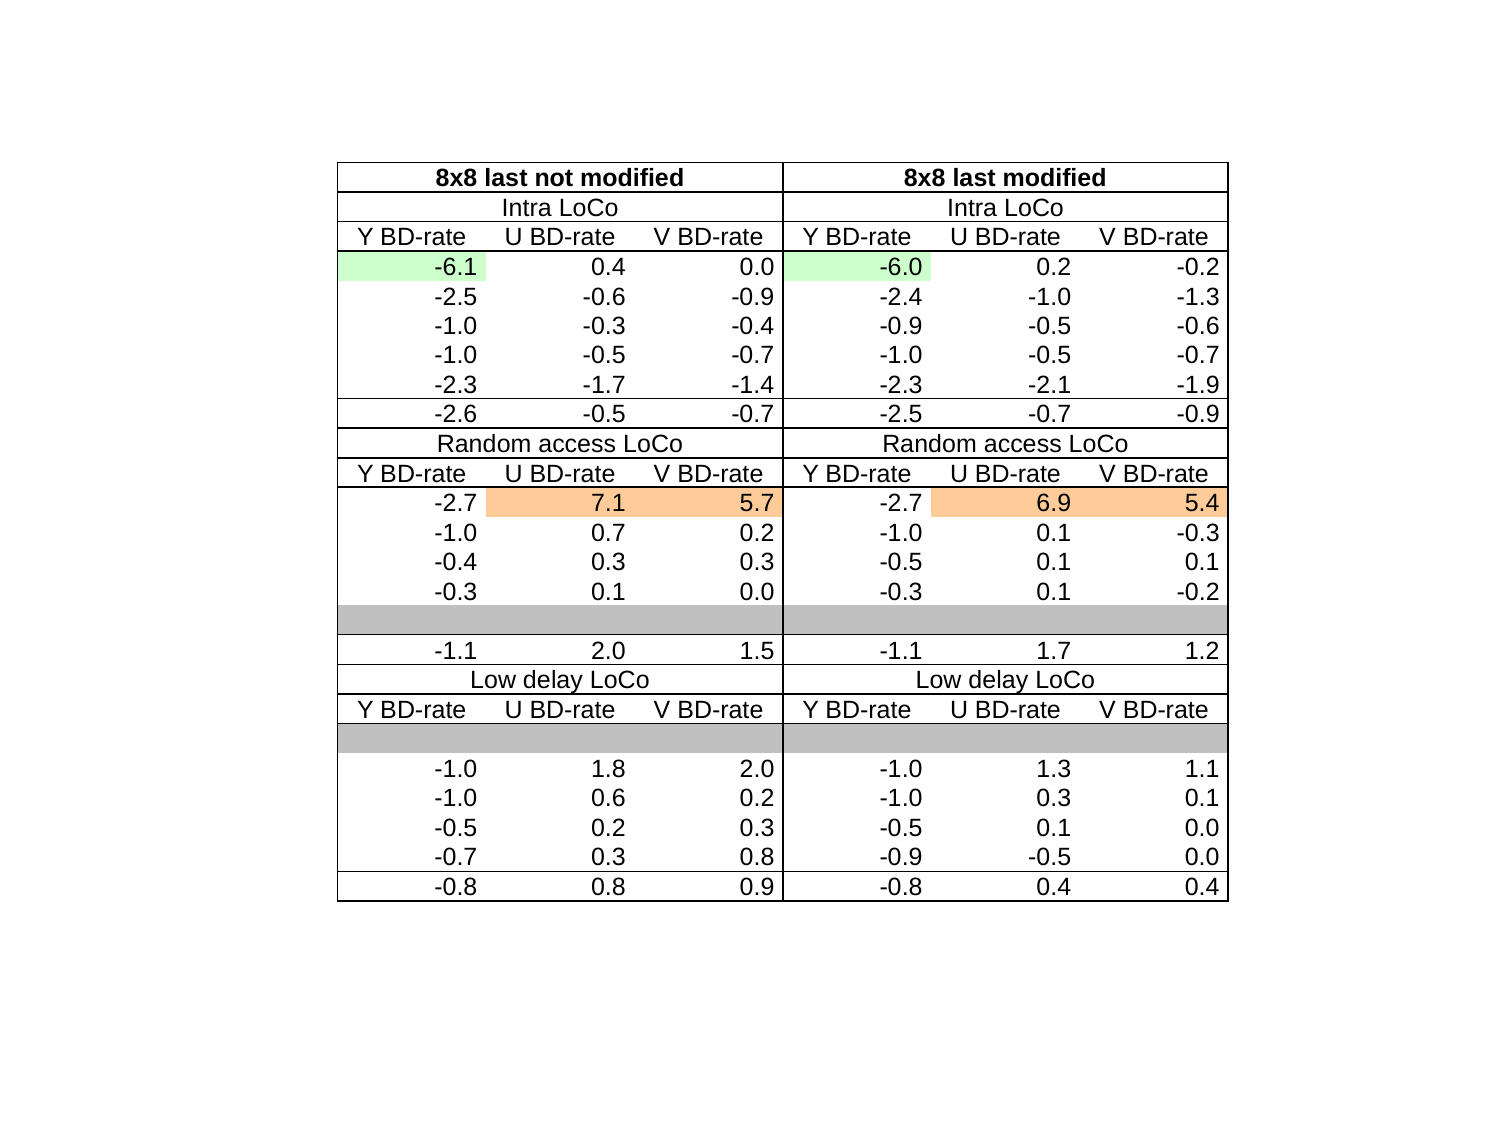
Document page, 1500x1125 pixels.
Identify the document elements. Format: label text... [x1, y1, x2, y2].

table_cell -0.8 [784, 872, 931, 900]
table_cell [1080, 605, 1227, 634]
table_cell -1.0 [784, 783, 931, 812]
table_cell -2.1 [931, 369, 1080, 398]
table_cell -0.5 [784, 812, 931, 842]
table_cell 1.7 [931, 635, 1080, 664]
table_cell -1.1 [784, 635, 931, 664]
table_cell V BD-rate [634, 222, 782, 250]
table_cell 0.1 [931, 812, 1080, 842]
table_cell [1080, 724, 1227, 753]
table_header 8x8 last modified [784, 163, 1227, 191]
table_cell -1.0 [784, 753, 931, 783]
table_cell -0.7 [931, 399, 1080, 427]
table_cell -0.5 [486, 399, 634, 427]
table_cell [931, 724, 1080, 753]
table_cell 0.2 [634, 517, 782, 546]
table_cell 0.3 [634, 546, 782, 576]
table_cell 0.3 [634, 812, 782, 842]
table_cell 0.6 [486, 783, 634, 812]
table_cell [338, 605, 486, 634]
table_cell -0.7 [338, 842, 486, 871]
table_cell U BD-rate [931, 459, 1080, 486]
table_cell -1.0 [338, 310, 486, 340]
table_cell 0.7 [486, 517, 634, 546]
table_cell -0.5 [931, 842, 1080, 871]
table_cell 0.8 [486, 872, 634, 900]
table_cell 0.3 [931, 783, 1080, 812]
table_cell Y BD-rate [784, 695, 931, 723]
table_cell -1.3 [1080, 281, 1227, 310]
table_cell [784, 605, 931, 634]
table_cell Y BD-rate [338, 695, 486, 723]
table_cell -0.3 [486, 310, 634, 340]
table_cell Random access LoCo [338, 429, 782, 457]
table_cell V BD-rate [1080, 459, 1227, 486]
table_cell -0.3 [784, 576, 931, 605]
table_cell -0.8 [338, 872, 486, 900]
table_cell Y BD-rate [338, 459, 486, 486]
table_cell 5.7 [634, 488, 782, 517]
table_cell [634, 724, 782, 753]
table_cell 0.9 [634, 872, 782, 900]
table_cell -2.7 [338, 488, 486, 517]
table_cell -0.9 [1080, 399, 1227, 427]
table_cell 0.2 [634, 783, 782, 812]
table_cell -1.7 [486, 369, 634, 398]
table_cell 0.8 [634, 842, 782, 871]
table_cell -0.3 [1080, 517, 1227, 546]
table_cell 1.1 [1080, 753, 1227, 783]
table_cell -1.0 [338, 517, 486, 546]
table_cell -2.5 [338, 281, 486, 310]
table_cell [338, 724, 486, 753]
table_cell -0.5 [784, 546, 931, 576]
table_cell 1.2 [1080, 635, 1227, 664]
table_cell 2.0 [486, 635, 634, 664]
table_cell 0.0 [634, 252, 782, 281]
table_cell 0.1 [1080, 546, 1227, 576]
table_cell -2.5 [784, 399, 931, 427]
table_cell U BD-rate [486, 695, 634, 723]
table_cell 7.1 [486, 488, 634, 517]
table_cell -0.3 [338, 576, 486, 605]
table_cell -2.3 [784, 369, 931, 398]
table_cell -0.9 [634, 281, 782, 310]
table_cell V BD-rate [634, 695, 782, 723]
table_cell 6.9 [931, 488, 1080, 517]
table_cell 2.0 [634, 753, 782, 783]
table_cell 0.4 [486, 252, 634, 281]
table_cell U BD-rate [931, 222, 1080, 250]
table_cell -1.0 [784, 340, 931, 369]
table_cell 0.1 [931, 546, 1080, 576]
table_cell -0.9 [784, 310, 931, 340]
table_cell -0.5 [486, 340, 634, 369]
table_cell -0.5 [338, 812, 486, 842]
table_cell Low delay LoCo [338, 665, 782, 693]
table_cell 0.1 [486, 576, 634, 605]
table_cell -0.6 [486, 281, 634, 310]
table_cell 5.4 [1080, 488, 1227, 517]
table_cell -0.4 [634, 310, 782, 340]
table_cell -1.4 [634, 369, 782, 398]
table_cell -0.2 [1080, 252, 1227, 281]
table_cell 1.5 [634, 635, 782, 664]
table_cell -0.4 [338, 546, 486, 576]
table_cell -0.5 [931, 340, 1080, 369]
table_cell 1.8 [486, 753, 634, 783]
table_cell 0.4 [1080, 872, 1227, 900]
table_cell U BD-rate [931, 695, 1080, 723]
table_cell -0.2 [1080, 576, 1227, 605]
table_cell Y BD-rate [784, 459, 931, 486]
table_cell 0.3 [486, 842, 634, 871]
table_cell [931, 605, 1080, 634]
table_cell -2.7 [784, 488, 931, 517]
table_cell 0.3 [486, 546, 634, 576]
table_cell 0.1 [931, 517, 1080, 546]
table_cell V BD-rate [1080, 695, 1227, 723]
table_cell [634, 605, 782, 634]
table_cell 0.4 [931, 872, 1080, 900]
table_cell 0.2 [486, 812, 634, 842]
table_cell U BD-rate [486, 222, 634, 250]
table_cell -1.0 [338, 753, 486, 783]
table_cell 0.1 [1080, 783, 1227, 812]
table_cell U BD-rate [486, 459, 634, 486]
table_cell Low delay LoCo [784, 665, 1227, 693]
table_cell -2.3 [338, 369, 486, 398]
table_cell -6.0 [784, 252, 931, 281]
table_cell 1.3 [931, 753, 1080, 783]
table_cell -2.4 [784, 281, 931, 310]
table_cell 0.2 [931, 252, 1080, 281]
table_cell -0.7 [1080, 340, 1227, 369]
table_cell 0.0 [1080, 812, 1227, 842]
table_cell V BD-rate [1080, 222, 1227, 250]
table_cell -0.9 [784, 842, 931, 871]
table_cell Intra LoCo [784, 193, 1227, 221]
table_cell Y BD-rate [784, 222, 931, 250]
table_cell Random access LoCo [784, 429, 1227, 457]
table_cell Y BD-rate [338, 222, 486, 250]
table_cell 0.0 [1080, 842, 1227, 871]
table_cell 0.1 [931, 576, 1080, 605]
table_cell [784, 724, 931, 753]
table_cell -0.6 [1080, 310, 1227, 340]
table_header 8x8 last not modified [338, 163, 782, 191]
table_cell -0.5 [931, 310, 1080, 340]
table_cell 0.0 [634, 576, 782, 605]
table_cell -1.0 [931, 281, 1080, 310]
table_cell V BD-rate [634, 459, 782, 486]
table_cell -1.0 [338, 783, 486, 812]
table_cell -2.6 [338, 399, 486, 427]
table_cell Intra LoCo [338, 193, 782, 221]
table_cell -6.1 [338, 252, 486, 281]
table_cell -1.0 [784, 517, 931, 546]
table_cell [486, 724, 634, 753]
table_cell -1.9 [1080, 369, 1227, 398]
table_cell [486, 605, 634, 634]
table_cell -1.0 [338, 340, 486, 369]
table_cell -0.7 [634, 340, 782, 369]
table_cell -0.7 [634, 399, 782, 427]
table_cell -1.1 [338, 635, 486, 664]
